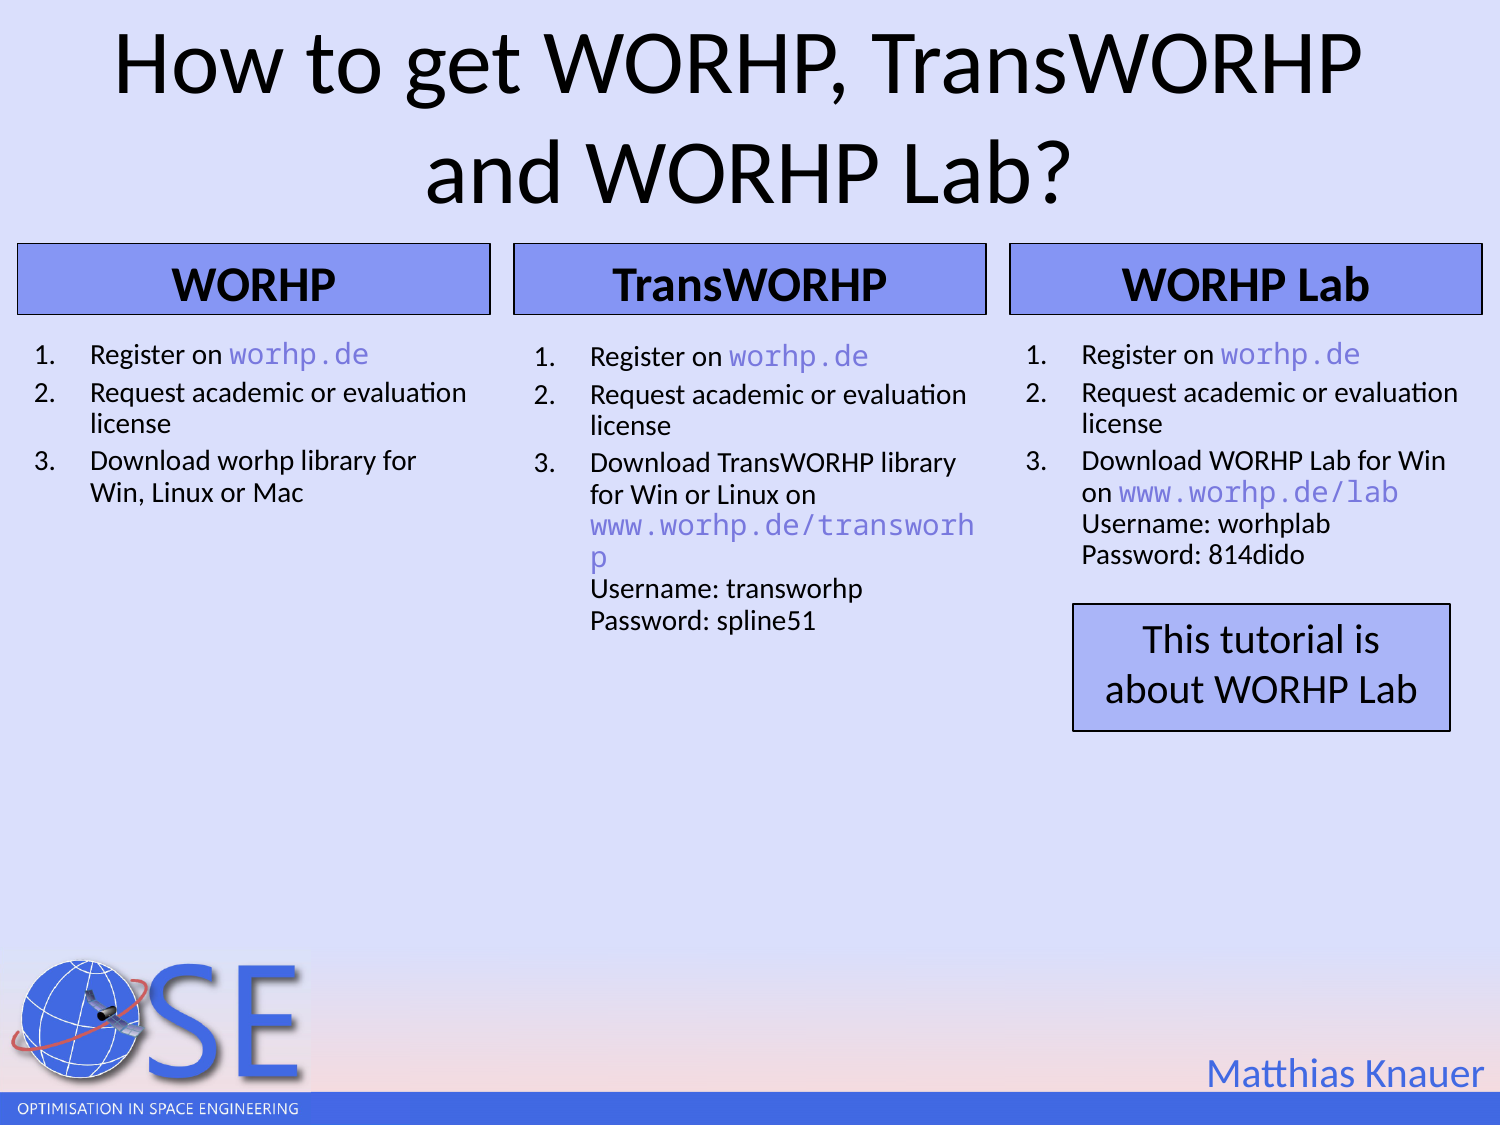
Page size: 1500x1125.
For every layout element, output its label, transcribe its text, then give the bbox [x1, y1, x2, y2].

text_box Register on worhp.de Request academic or evaluation license Download TransWORHP library for Win or Linux on www.worhp.de/transworhp Username: transworhp Password: spline51 [518, 334, 992, 705]
text_box WORHP [17, 243, 491, 315]
text_box This tutorial is about WORHP Lab [1072, 604, 1450, 732]
text_box Register on worhp.de Request academic or evaluation license Download worhp library for Win, Linux or Mac [18, 332, 490, 703]
text_box How to get WORHP, TransWORHP and WORHP Lab? [0, 5, 1500, 219]
text_box TransWORHP [513, 243, 987, 315]
text_box Register on worhp.de Request academic or evaluation license Download WORHP Lab for Win on www.worhp.de/lab Username: worhplab Password: 814dido [1010, 332, 1484, 703]
picture [0, 947, 1500, 1125]
text_box WORHP Lab [1009, 243, 1483, 315]
